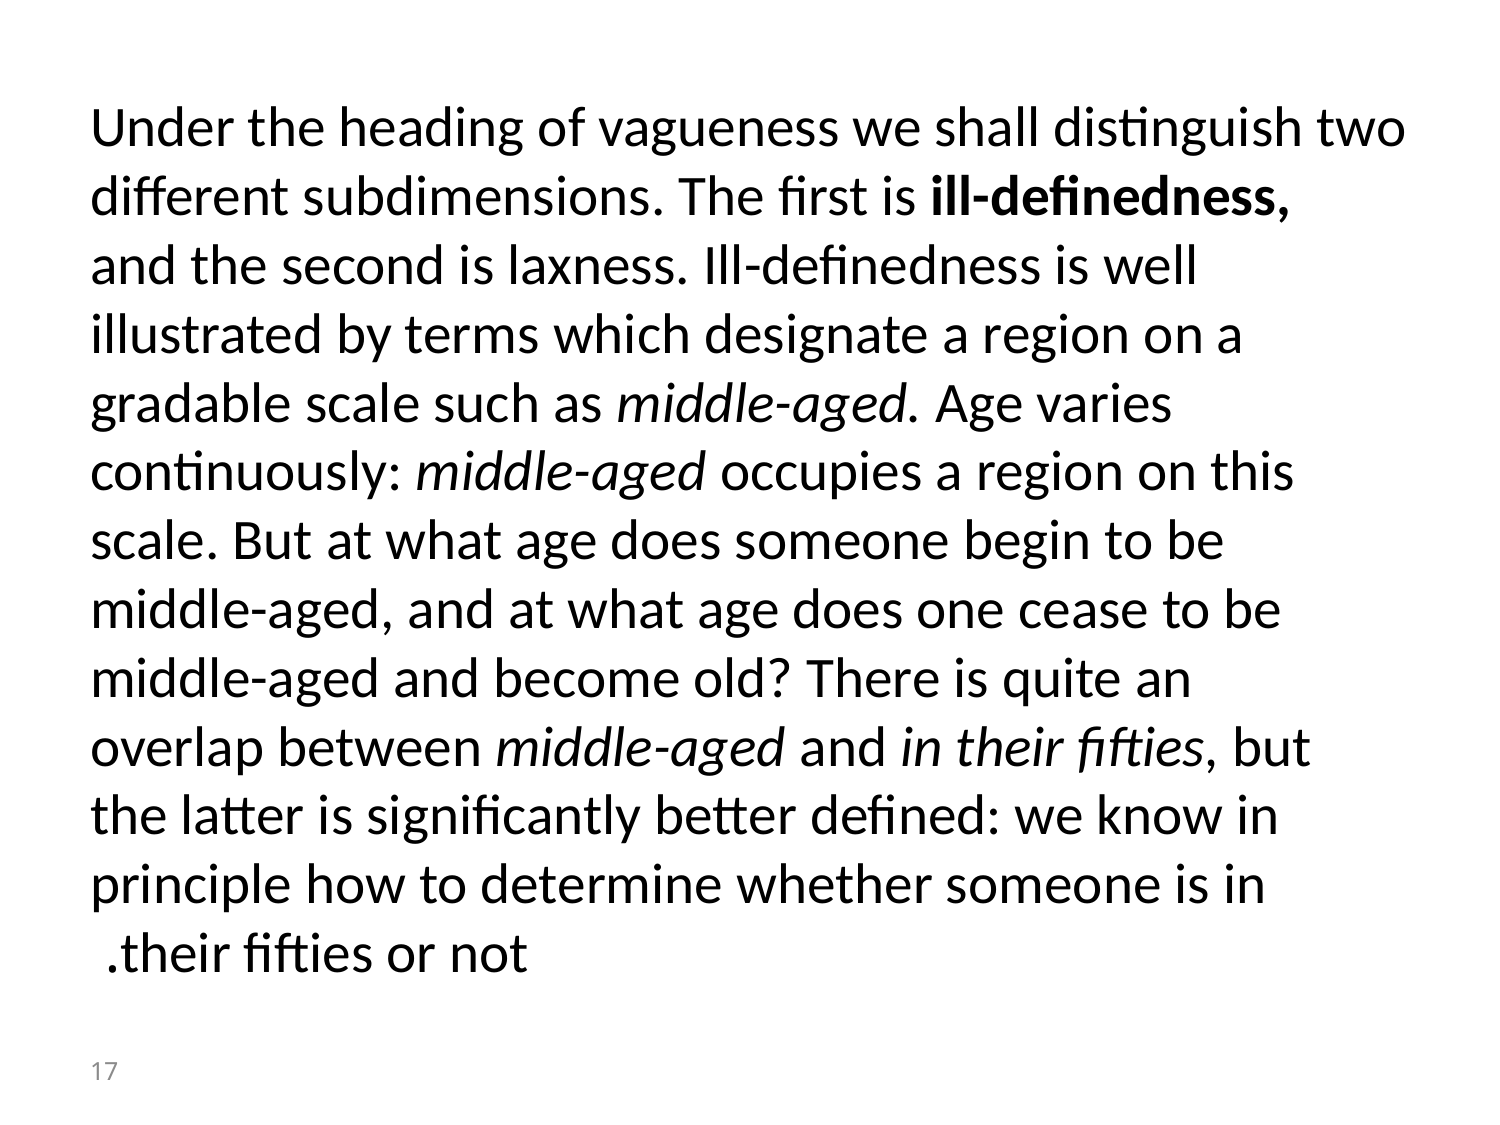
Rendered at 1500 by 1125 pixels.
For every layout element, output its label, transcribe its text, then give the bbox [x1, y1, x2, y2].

list Under the heading of vagueness we shall distinguish two different subdimensions. The first is ill-definedness, and the second is laxness. Ill-definedness is well illustrated by terms which designate a region on a gradable scale such as middle-aged. Age varies continuously: middle-aged occupies a region on this scale. But at what age does someone begin to be middle-aged, and at what age does one cease to be middle-aged and become old? There is quite an overlap between middle-aged and in their fifties, but the latter is significantly better defined: we know in principle how to determine whether someone is in their fifties or not. [75, 82, 1425, 1005]
slide_number 17 [75, 1042, 425, 1103]
